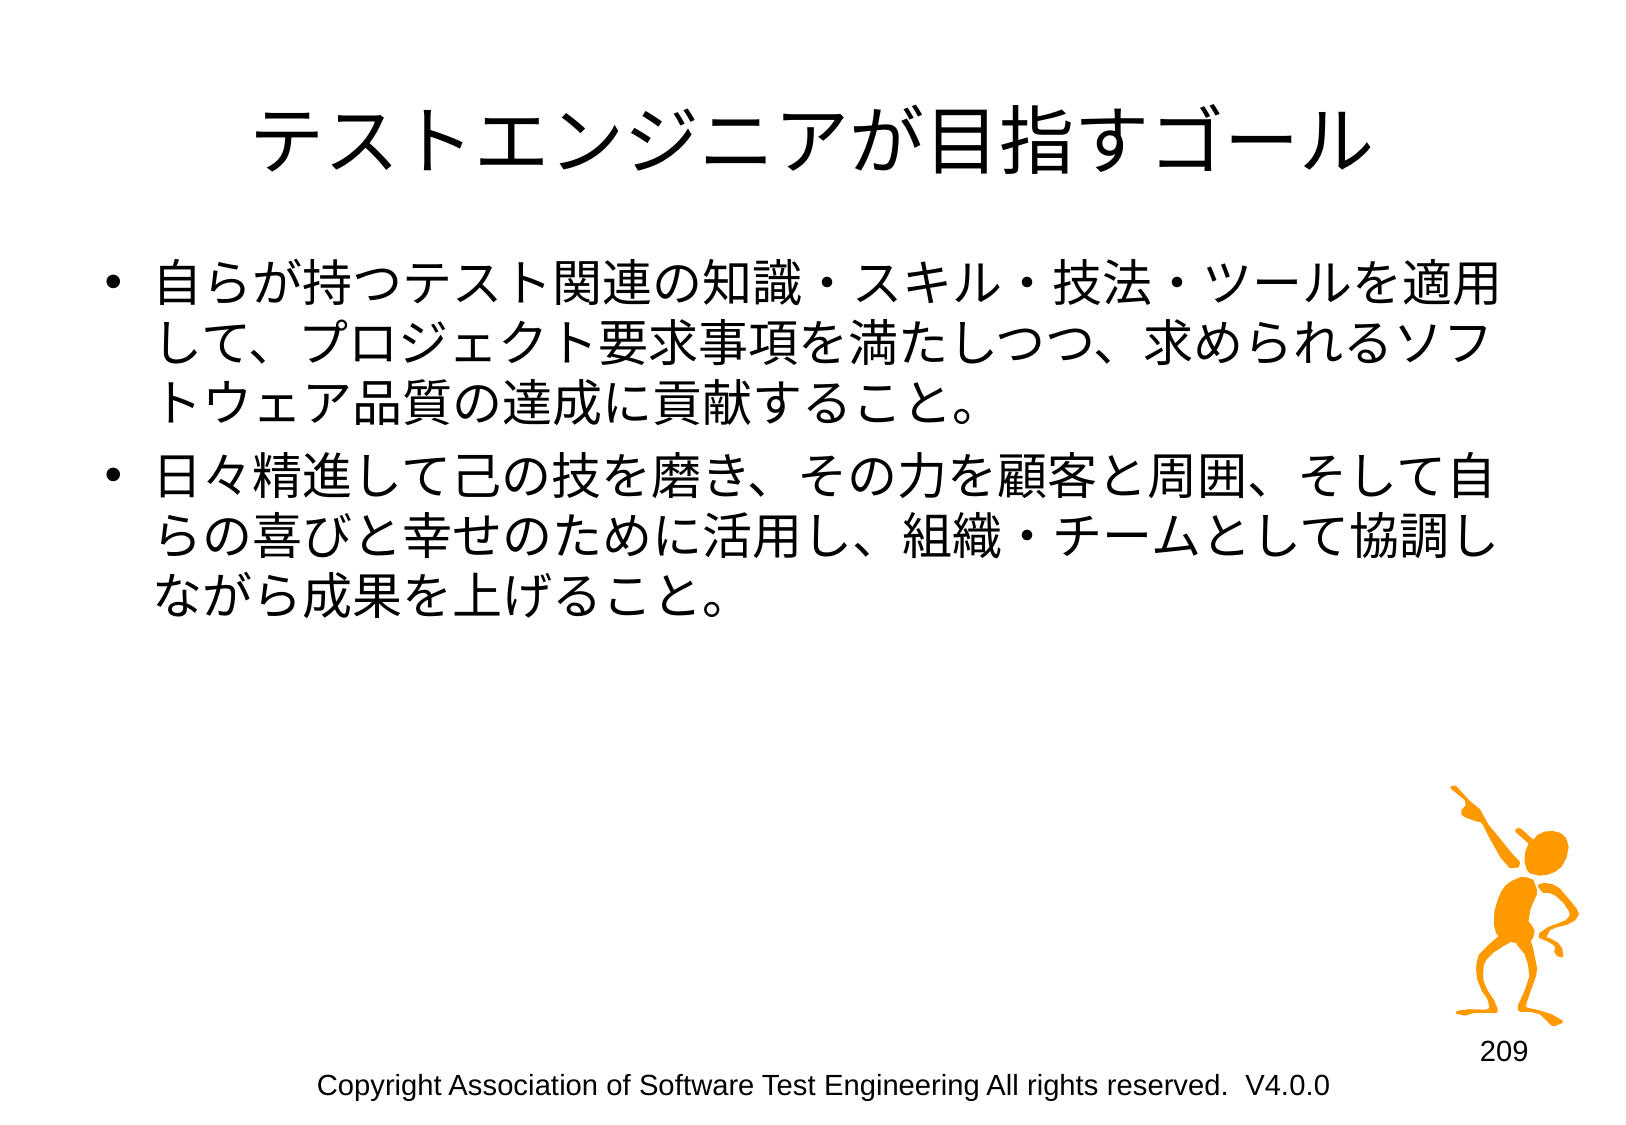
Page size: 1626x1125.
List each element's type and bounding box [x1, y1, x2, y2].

slide_number [1164, 1024, 1544, 1103]
list [81, 243, 1544, 1005]
title [81, 45, 1544, 233]
footer [233, 1058, 1415, 1103]
text_box [1450, 785, 1580, 1027]
